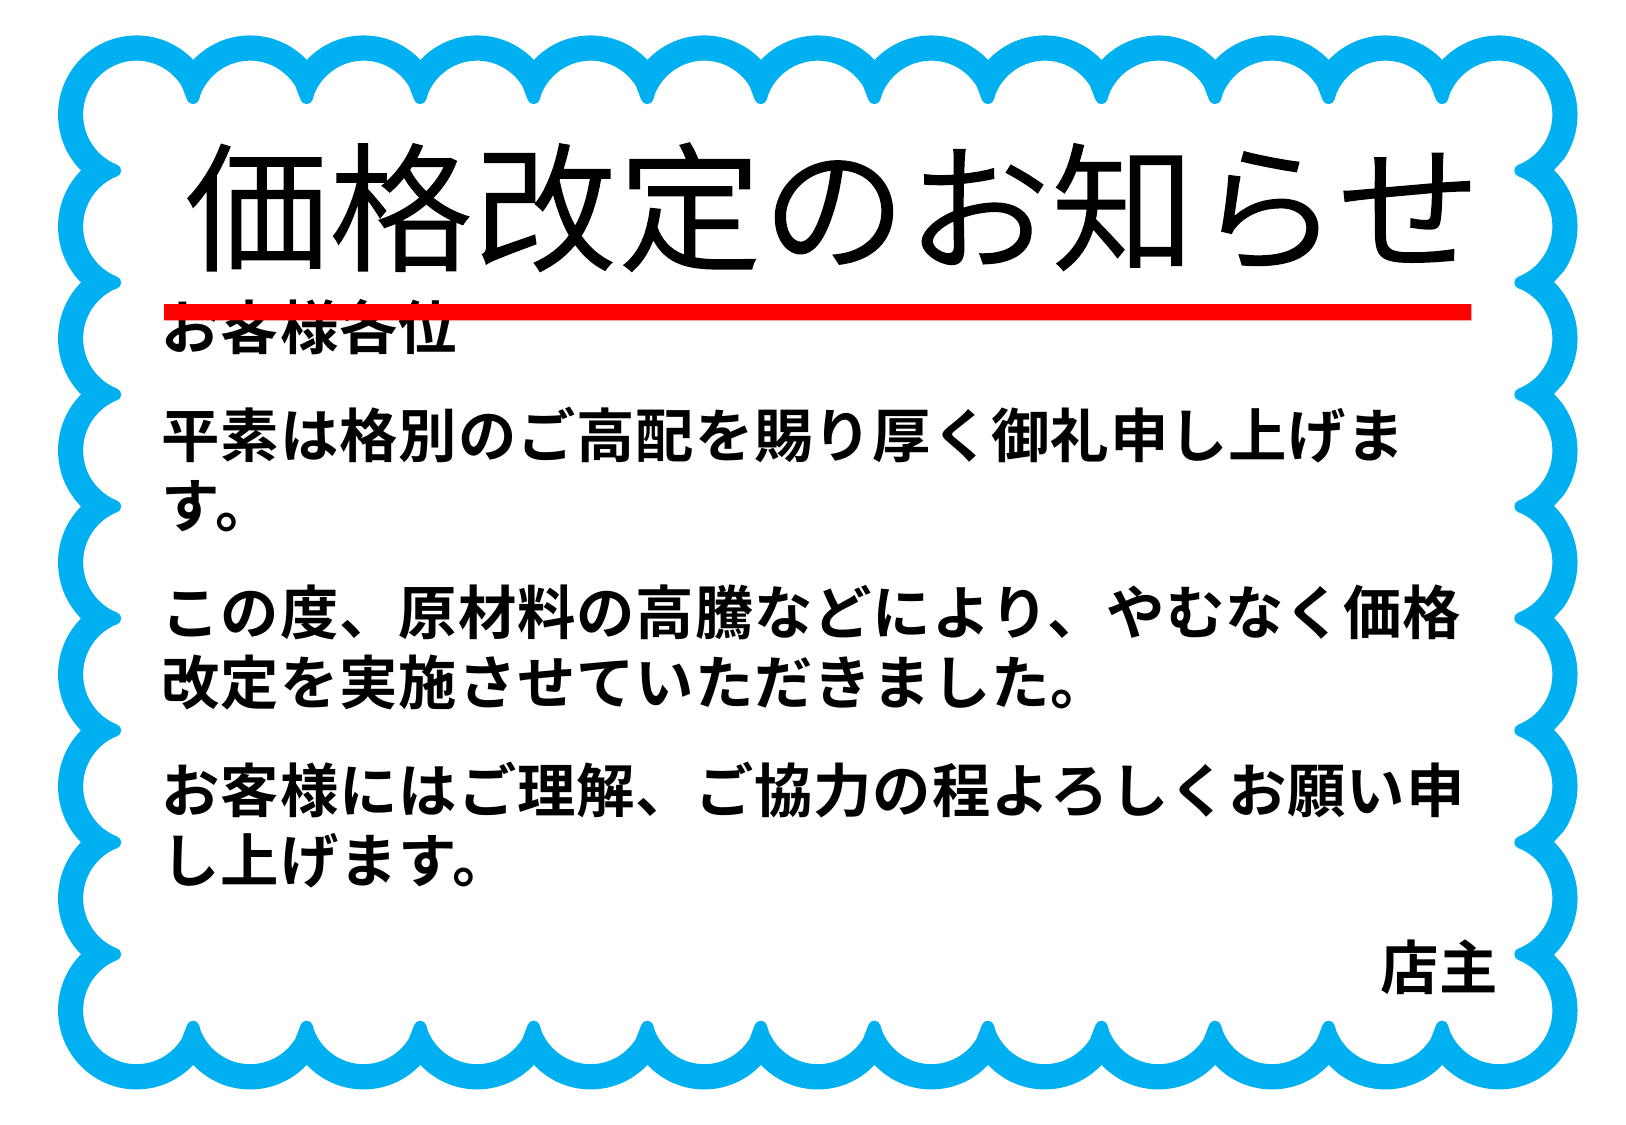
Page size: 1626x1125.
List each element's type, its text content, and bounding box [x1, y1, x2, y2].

text_box お客様各位 平素は格別のご高配を賜り厚く御礼申し上げます。 この度、原材料の高騰などにより、やむなく価格改定を実施させていただきました。 お客様にはご理解、ご協力の程よろしくお願い申し上げます。 店主 [147, 283, 1513, 1009]
text_box [162, 302, 1473, 323]
text_box [62, 39, 1574, 1086]
